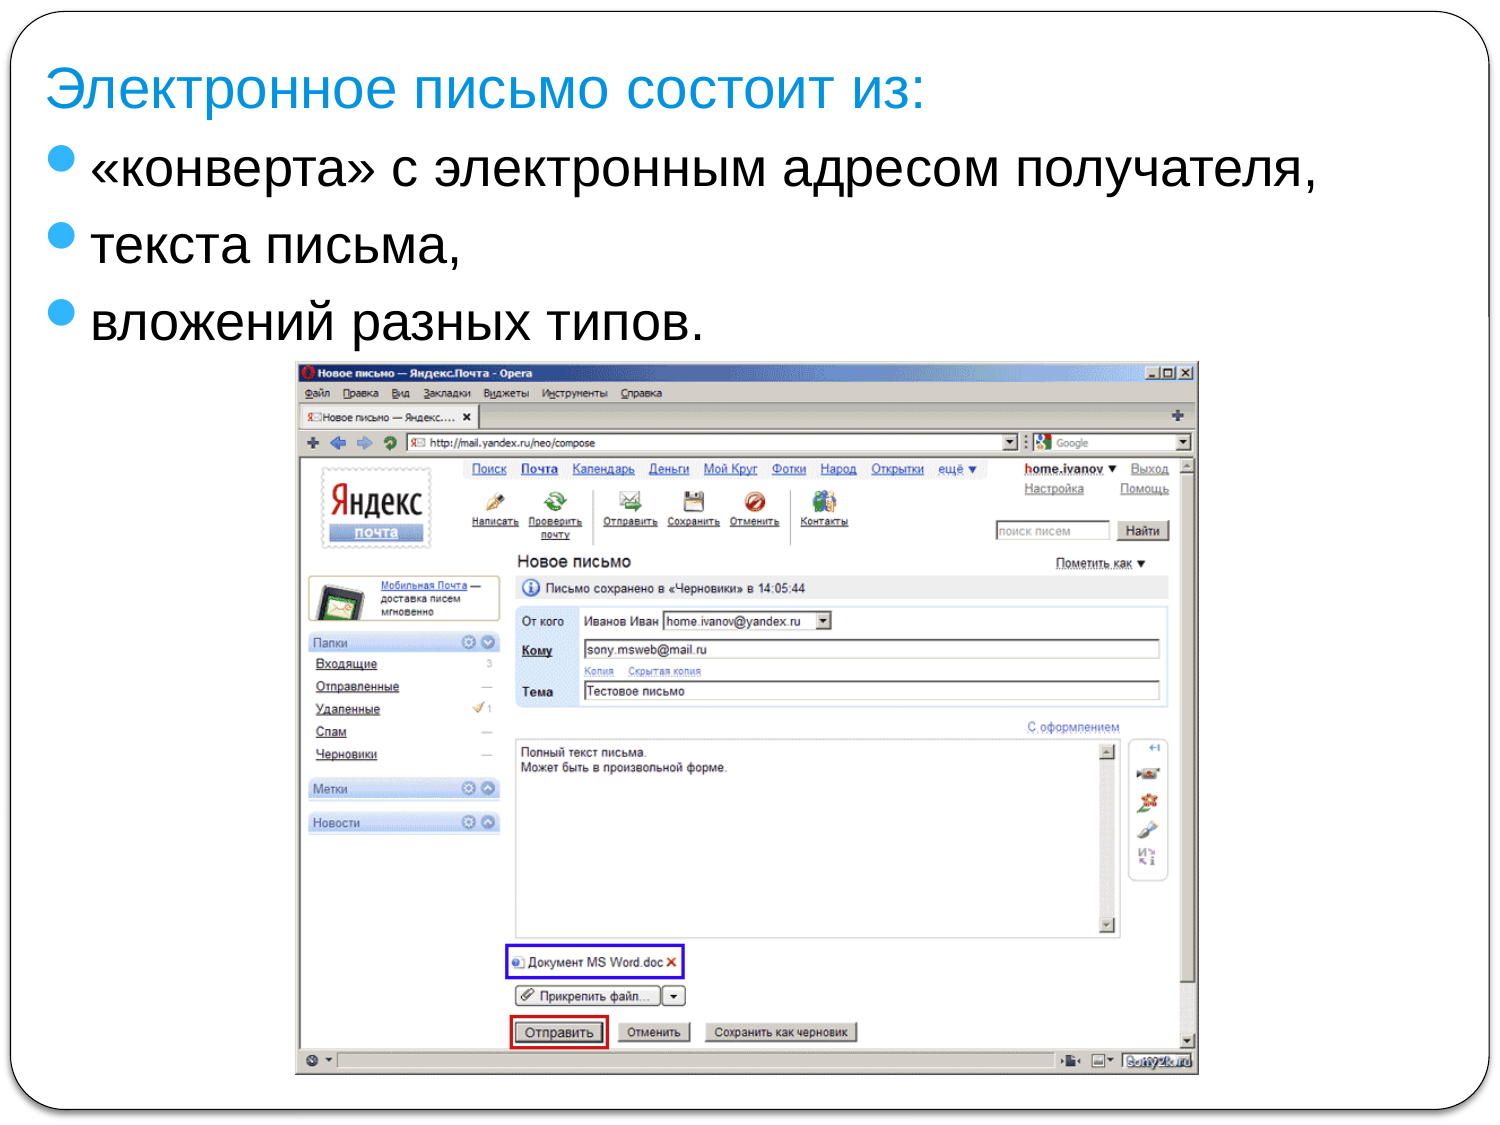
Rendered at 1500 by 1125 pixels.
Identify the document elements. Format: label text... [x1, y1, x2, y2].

list Электронное письмо состоит из: «конверта» с электронным адресом получателя, текста письма, вложений разных типов. [29, 42, 1447, 793]
picture [295, 361, 1200, 1075]
